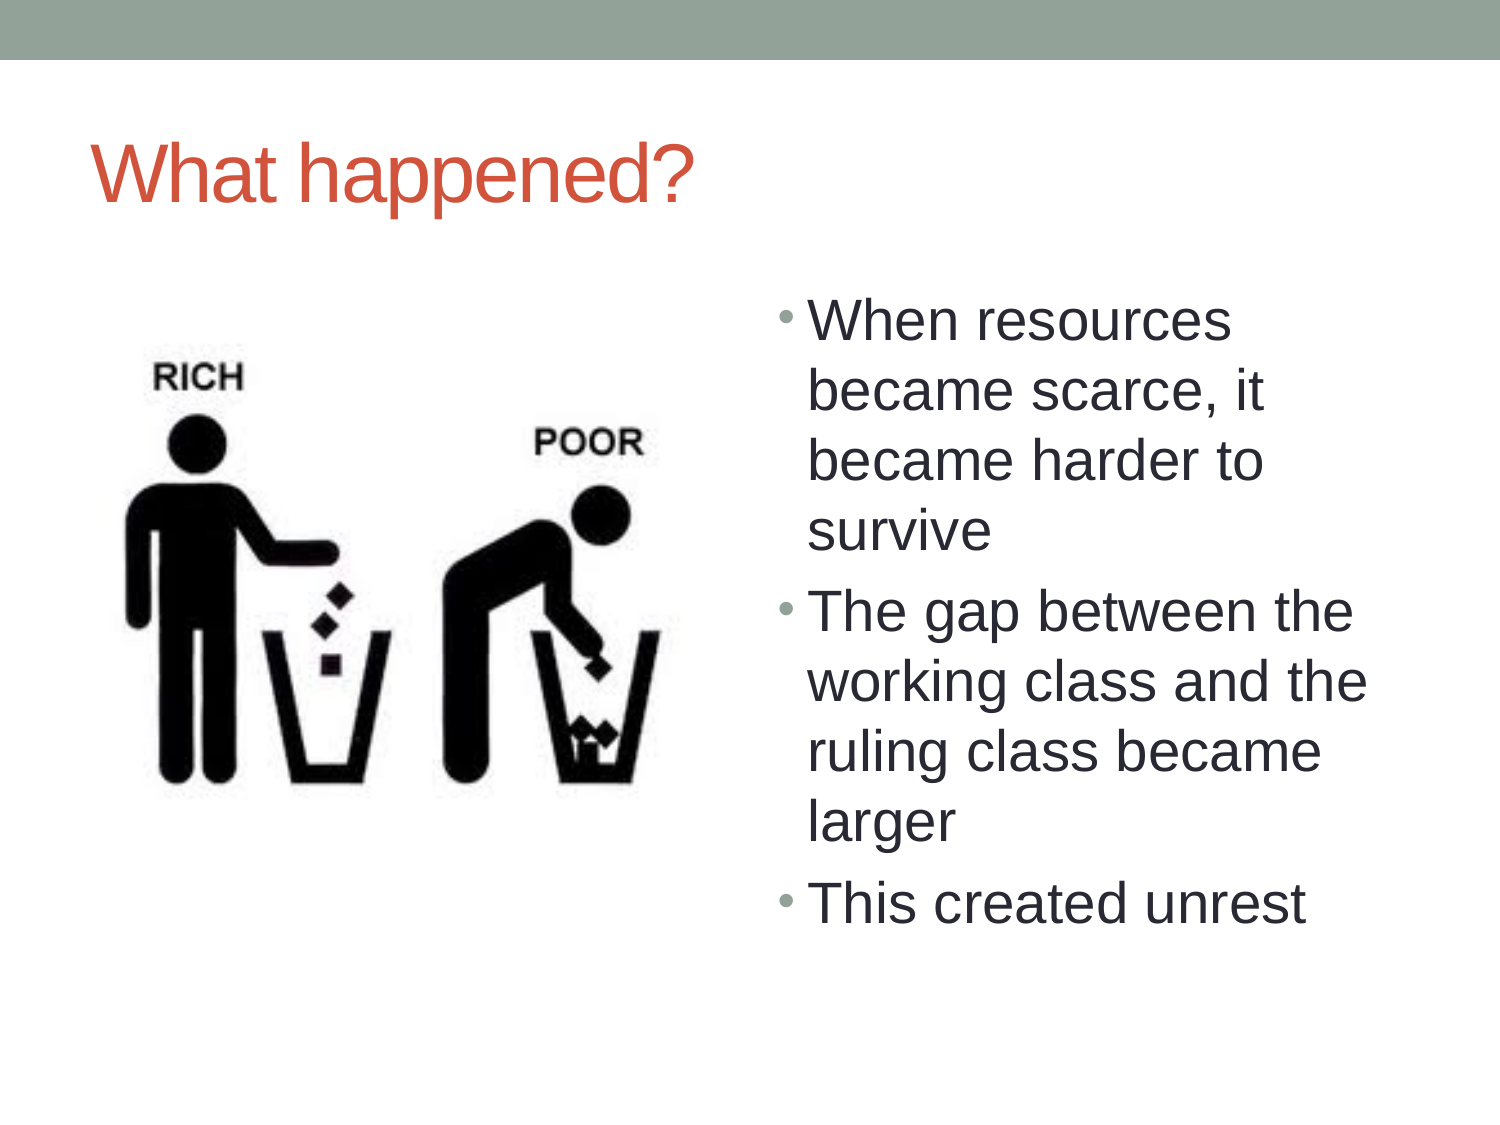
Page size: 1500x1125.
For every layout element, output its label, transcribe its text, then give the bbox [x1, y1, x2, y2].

title What happened? [75, 87, 1425, 250]
picture [62, 324, 715, 838]
list When resources became scarce, it became harder to survive The gap between the working class and the ruling class became larger This created unrest [762, 274, 1426, 1049]
